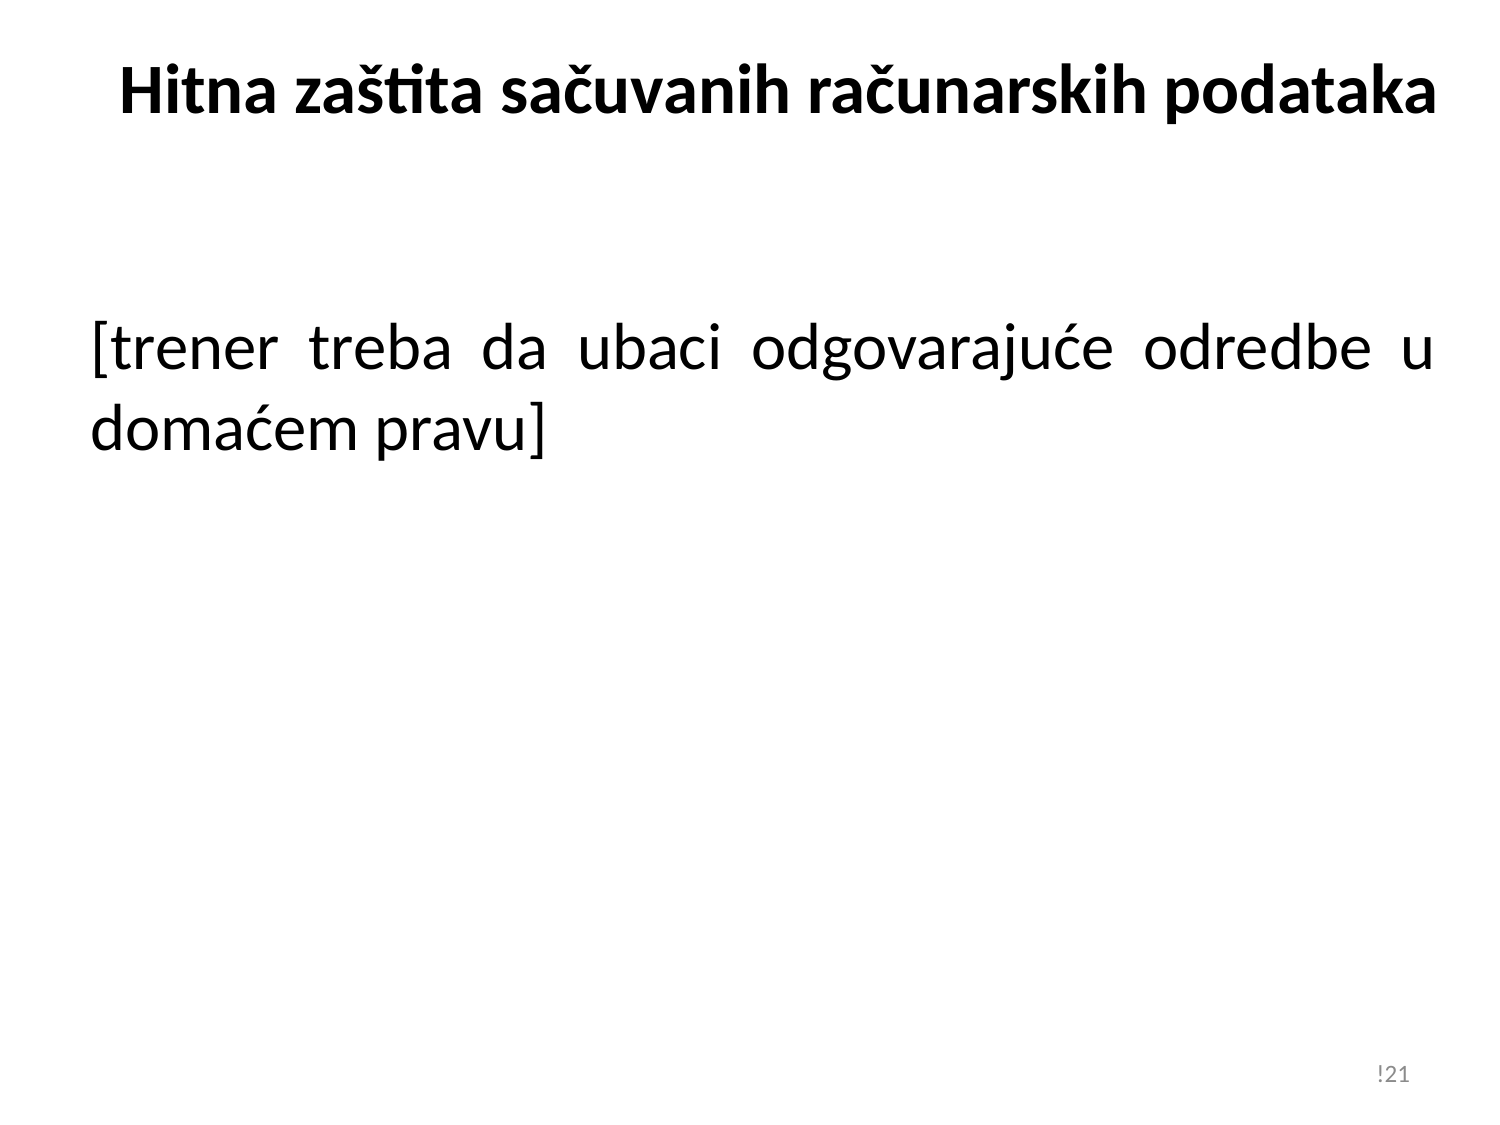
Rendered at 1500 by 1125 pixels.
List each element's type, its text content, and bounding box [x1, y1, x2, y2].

list [trener treba da ubaci odgovarajuće odredbe u domaćem pravu] [75, 295, 1453, 1043]
slide_number !21 [1074, 1042, 1425, 1103]
title Hitna zaštita sačuvanih računarskih podataka [75, 35, 1486, 218]
